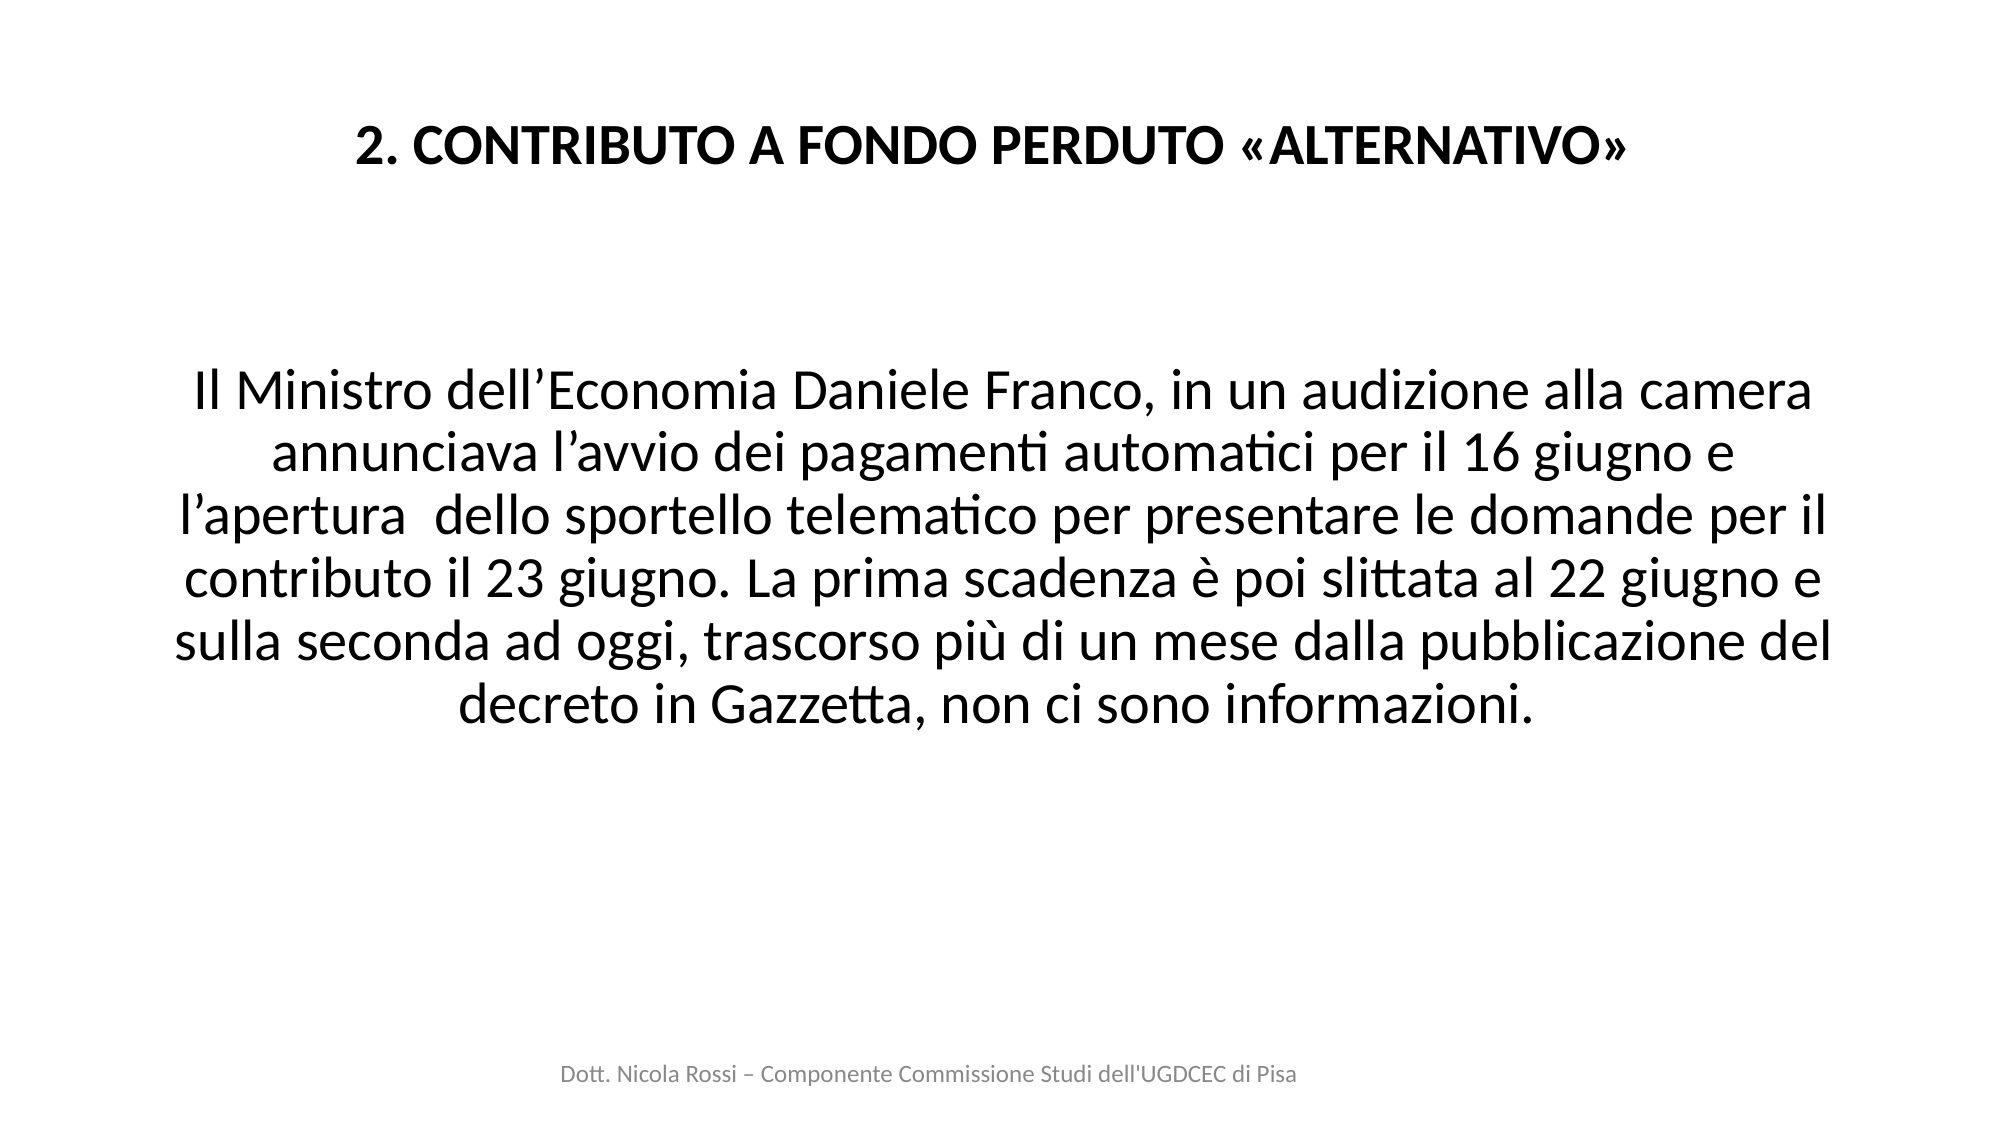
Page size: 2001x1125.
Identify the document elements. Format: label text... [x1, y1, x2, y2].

text_box 2. CONTRIBUTO A FONDO PERDUTO «ALTERNATIVO» [141, 98, 1859, 184]
footer Dott. Nicola Rossi – Componente Commissione Studi dell'UGDCEC di Pisa [521, 1042, 1338, 1103]
list Il Ministro dell’Economia Daniele Franco, in un audizione alla camera annunciava l’avvio dei pagamenti automatici per il 16 giugno e l’apertura dello sportello telematico per presentare le domande per il contributo il 23 giugno. La prima scadenza è poi slittata al 22 giugno e sulla seconda ad oggi, trascorso più di un mese dalla pubblicazione del decreto in Gazzetta, non ci sono informazioni. [141, 351, 1867, 774]
